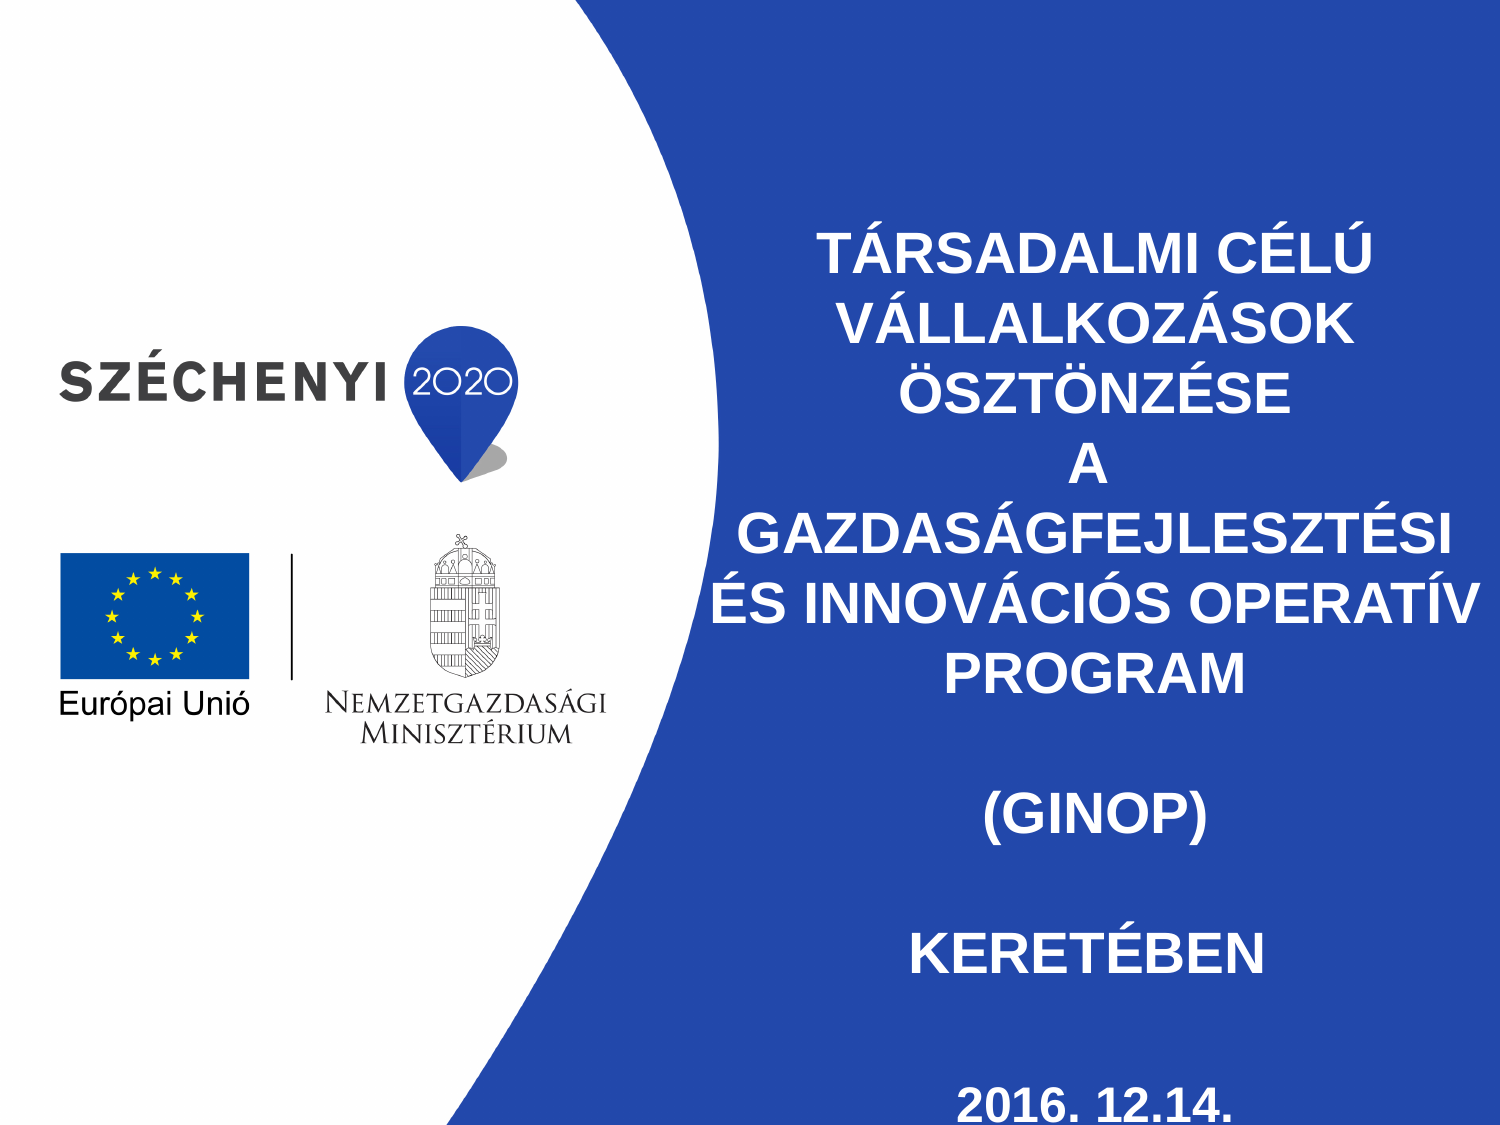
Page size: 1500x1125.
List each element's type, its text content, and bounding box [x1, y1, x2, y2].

picture [0, 0, 1500, 1125]
title Társadalmi célú vállalkozások ösztönzése A Gazdaságfejlesztési és Innovációs operatív program (GINOP) keretében 2016. 12.14. [690, 208, 1500, 764]
